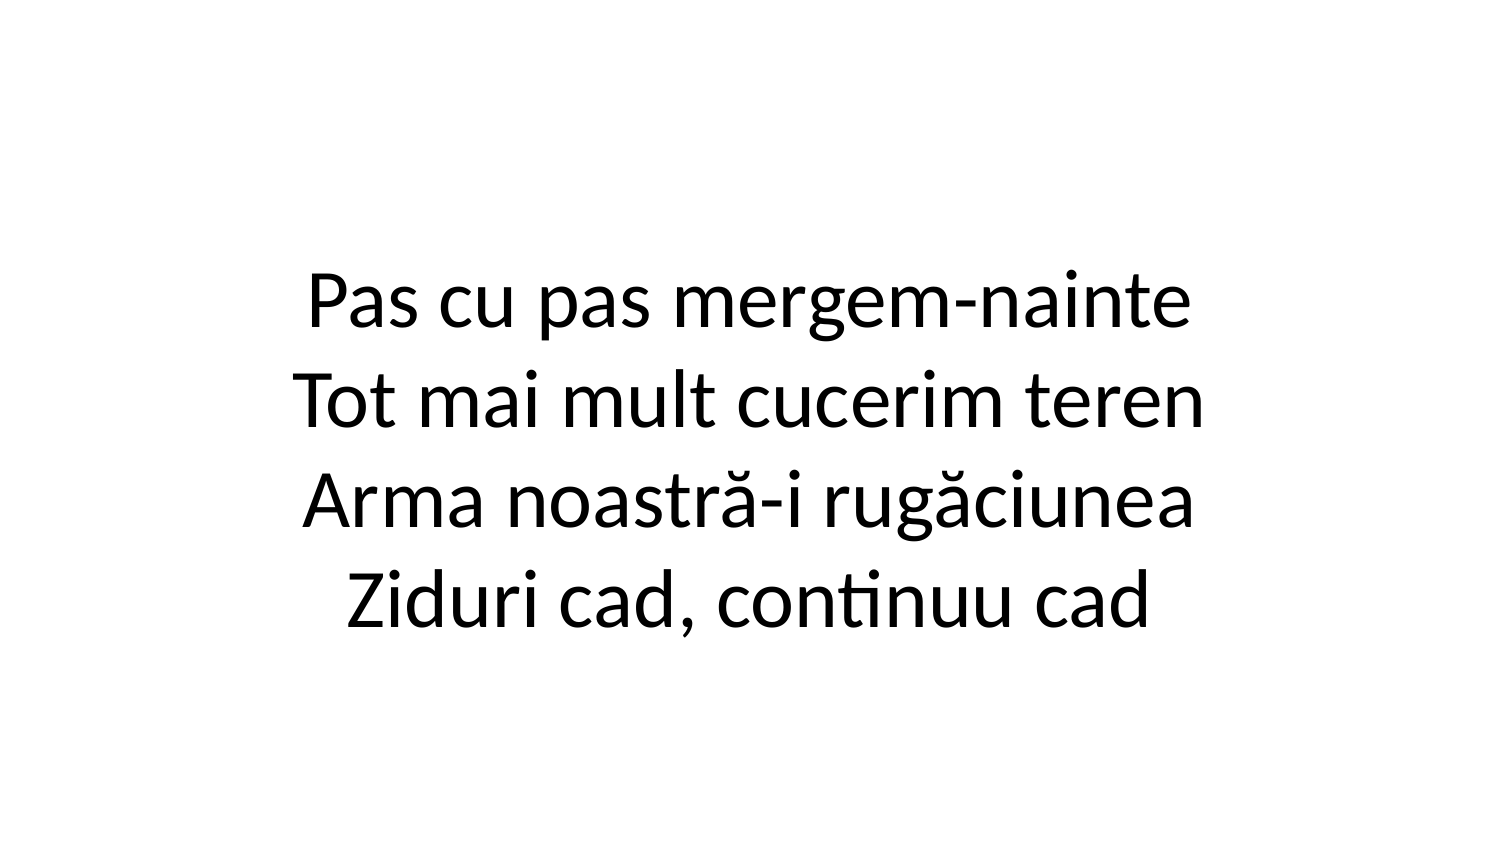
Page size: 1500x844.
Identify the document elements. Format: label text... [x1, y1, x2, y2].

text_box Pas cu pas mergem-nainte Tot mai mult cucerim teren Arma noastră-i rugăciunea Ziduri cad, continuu cad [277, 192, 1223, 652]
